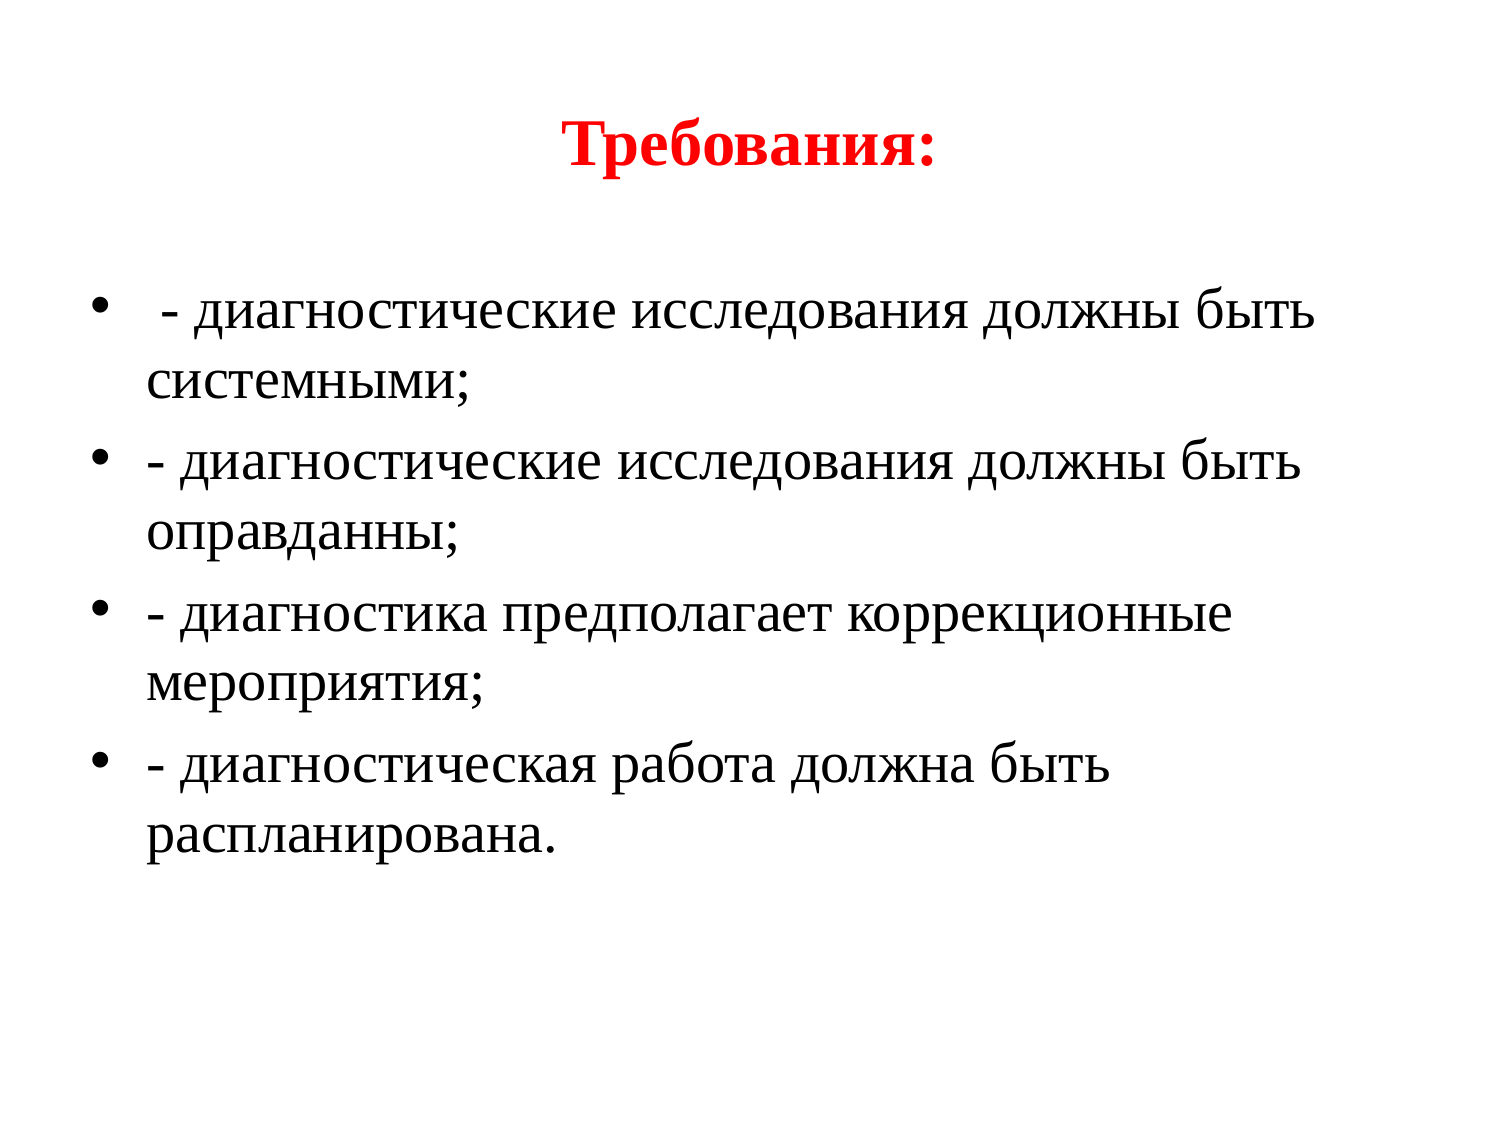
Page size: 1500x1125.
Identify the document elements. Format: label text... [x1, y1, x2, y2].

title Требования: [75, 45, 1425, 233]
list - диагностические исследования должны быть системными; - диагностические исследования должны быть оправданны; - диагностика предполагает коррекционные мероприятия; - диагностическая работа должна быть распланирована. [75, 262, 1425, 1005]
